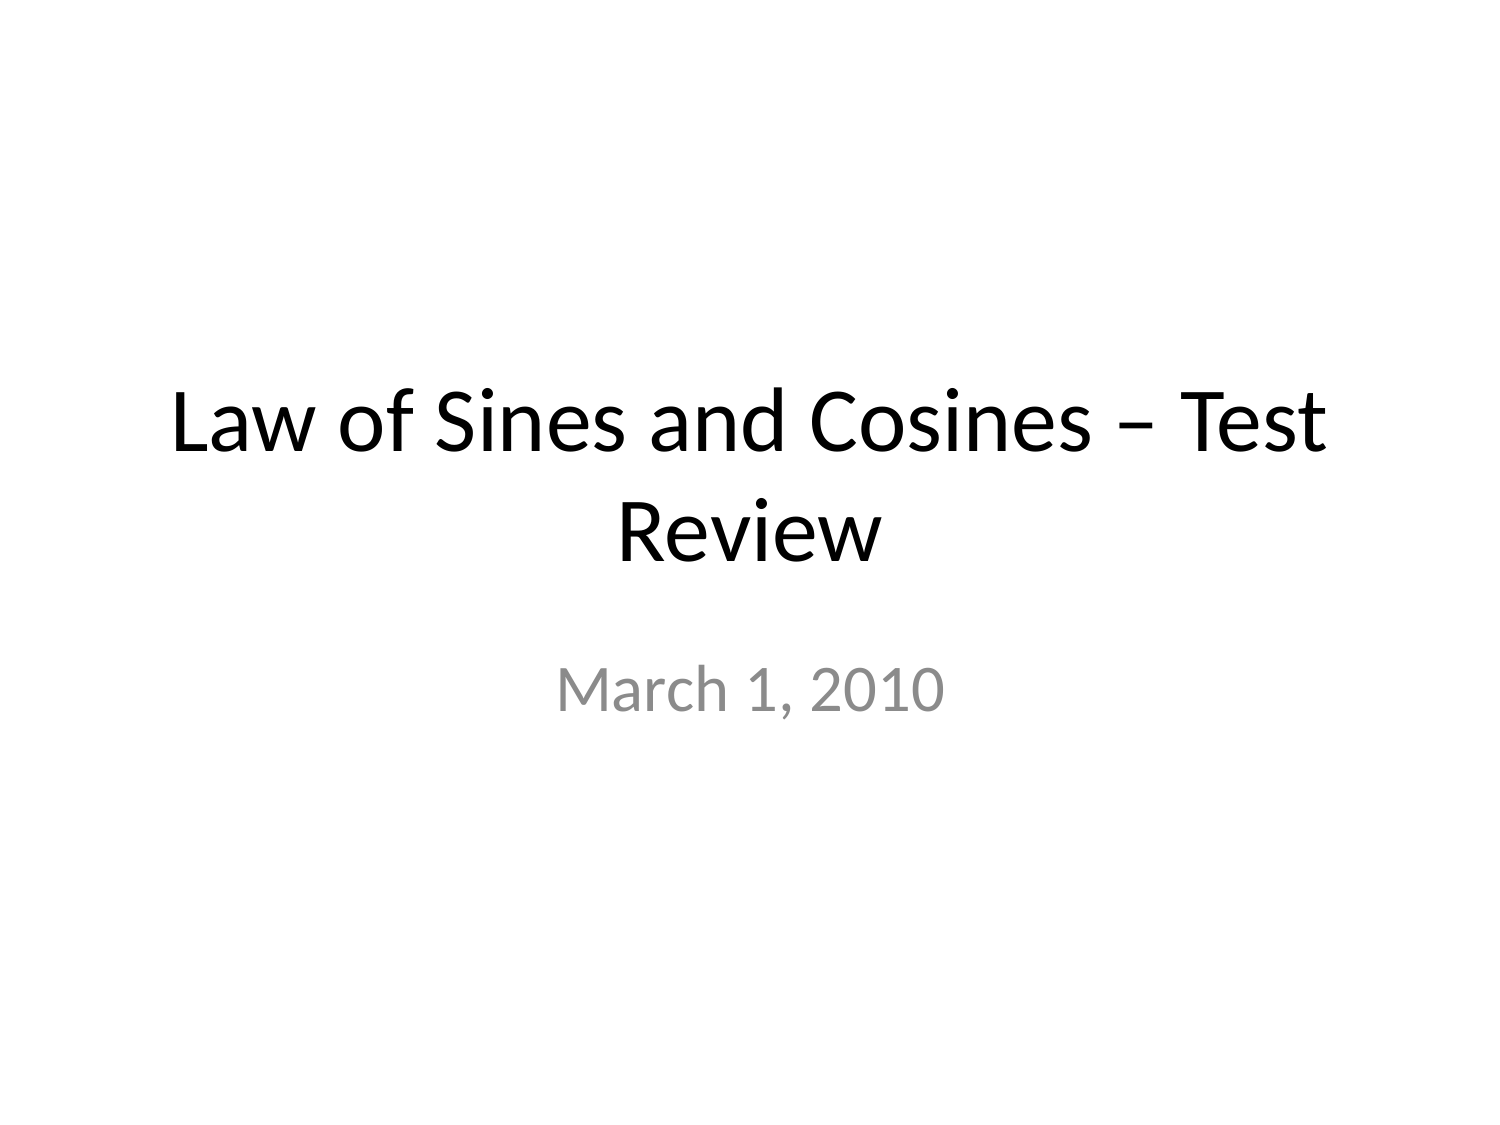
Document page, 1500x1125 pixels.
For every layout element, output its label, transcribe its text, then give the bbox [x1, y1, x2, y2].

subtitle March 1, 2010 [225, 637, 1275, 925]
title Law of Sines and Cosines – Test Review [112, 349, 1388, 591]
